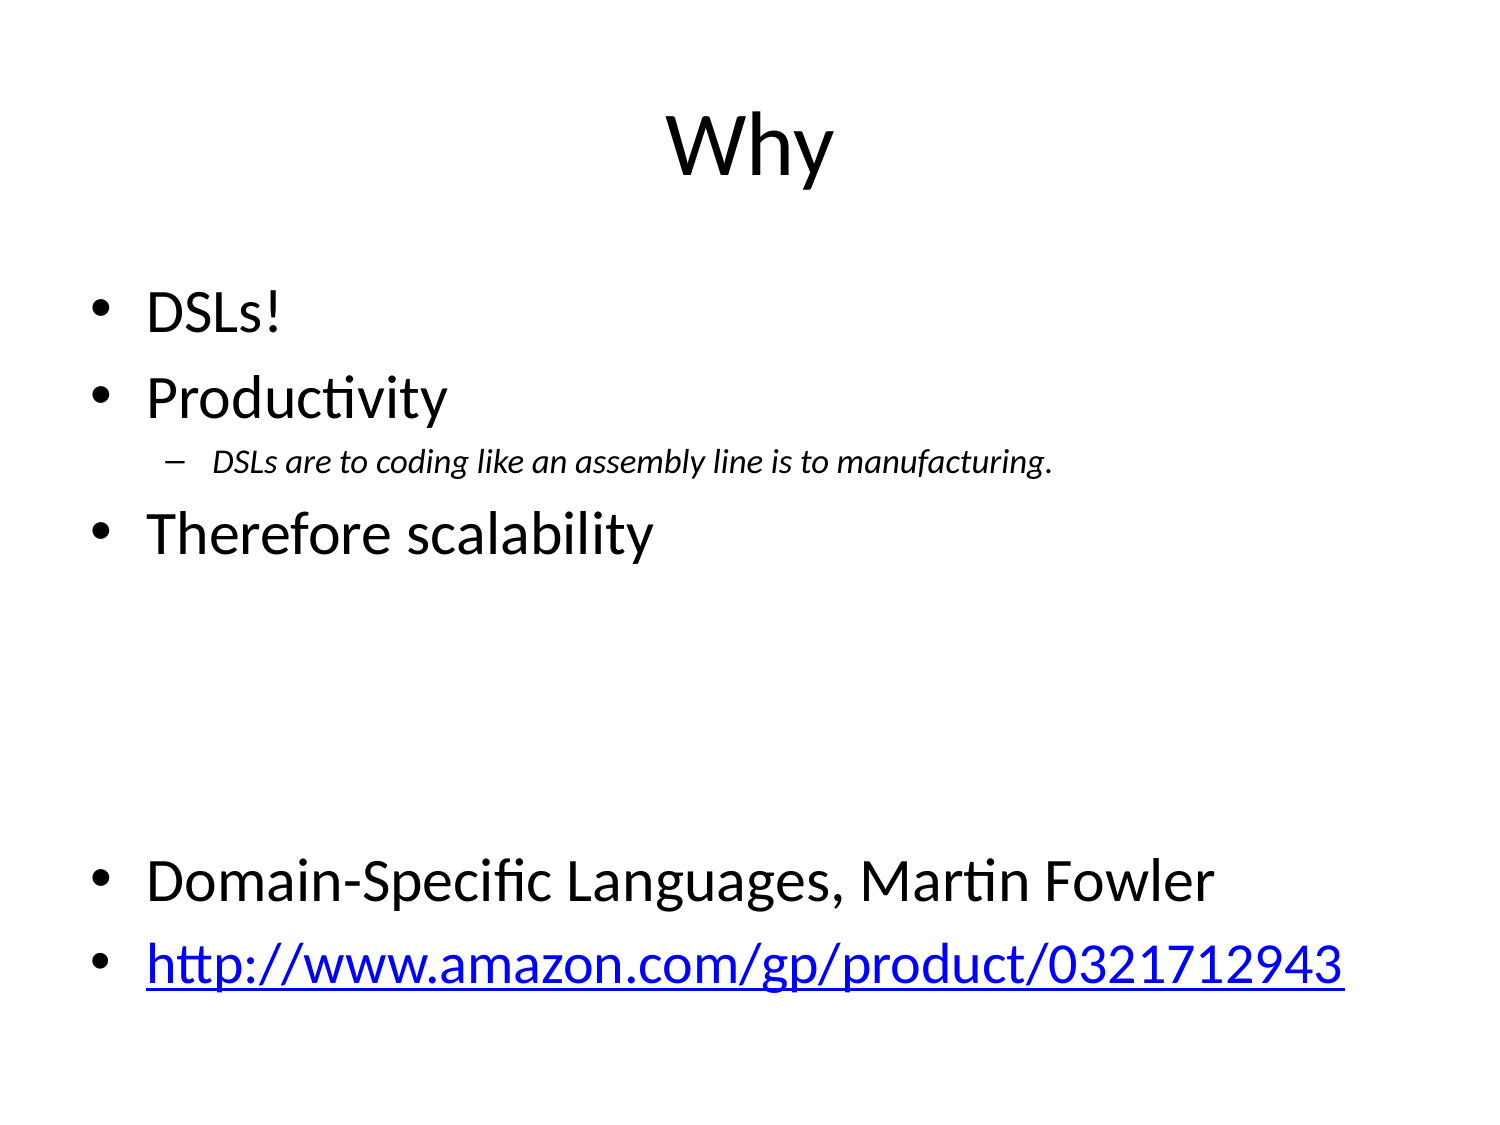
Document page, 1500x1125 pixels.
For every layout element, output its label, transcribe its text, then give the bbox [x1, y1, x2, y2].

title Why [75, 45, 1425, 233]
list DSLs! Productivity DSLs are to coding like an assembly line is to manufacturing. Therefore scalability Domain-Specific Languages, Martin Fowler http://www.amazon.com/gp/product/0321712943 [75, 262, 1425, 1005]
